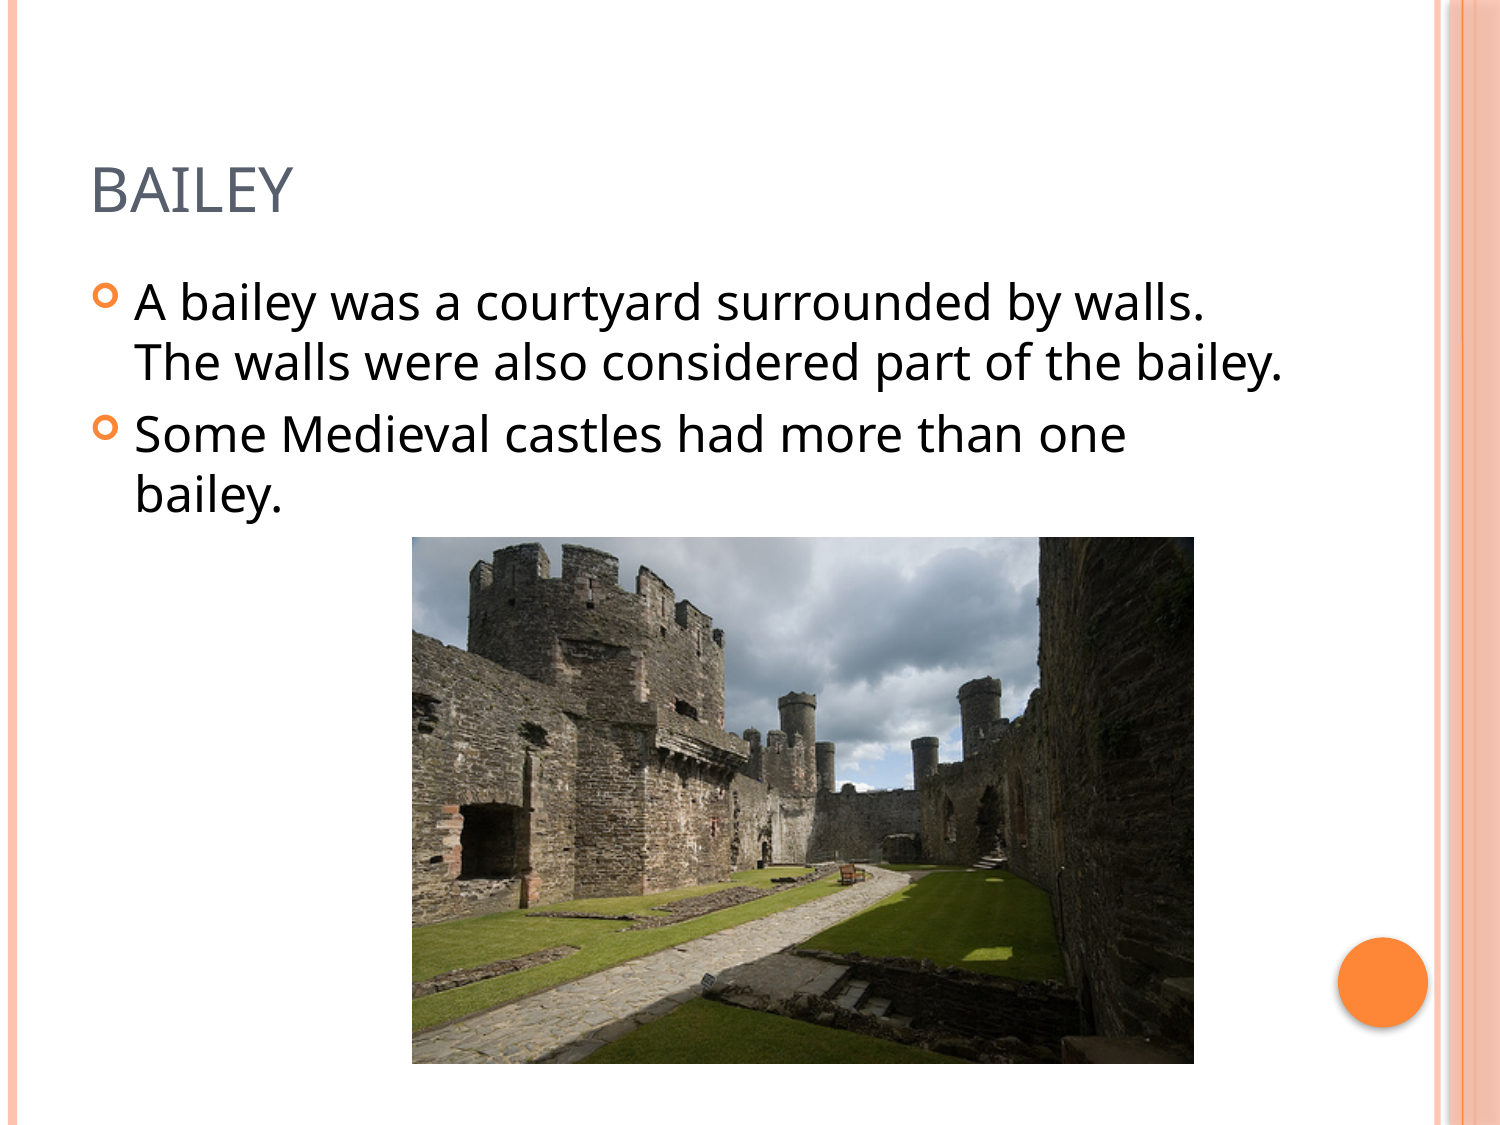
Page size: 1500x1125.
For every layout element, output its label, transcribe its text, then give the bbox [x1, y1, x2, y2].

list A bailey was a courtyard surrounded by walls. The walls were also considered part of the bailey. Some Medieval castles had more than one bailey. [75, 262, 1300, 1062]
title Bailey [75, 45, 1300, 233]
picture [411, 536, 1195, 1065]
